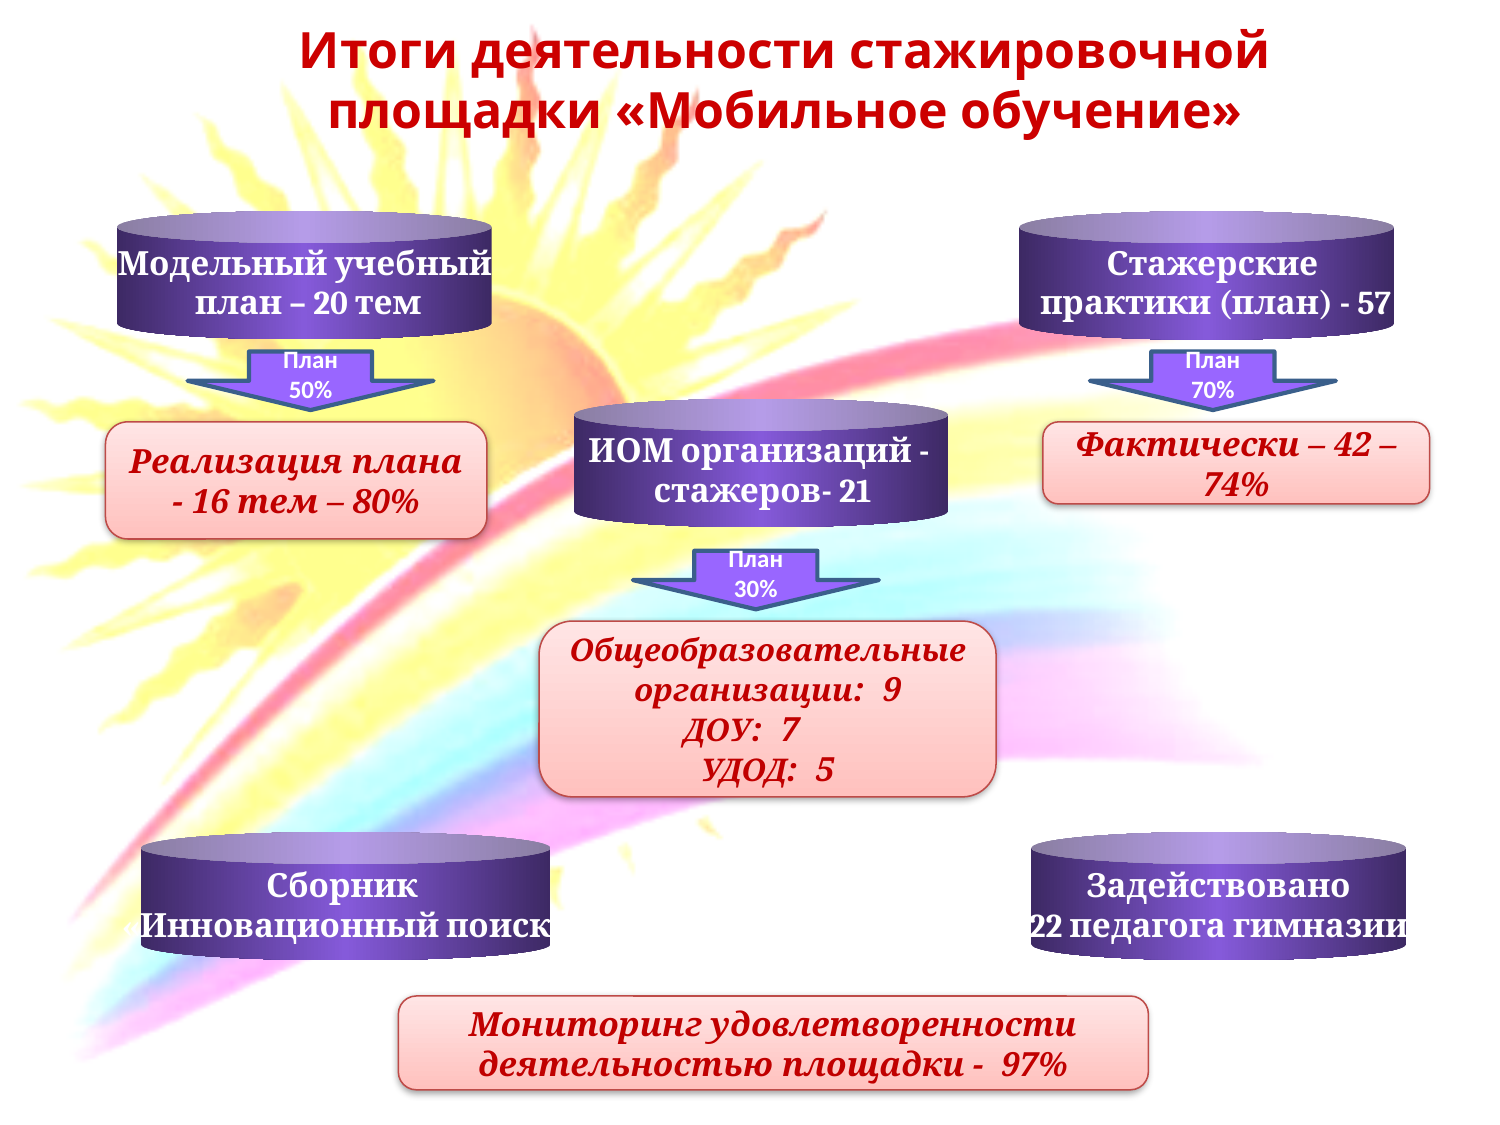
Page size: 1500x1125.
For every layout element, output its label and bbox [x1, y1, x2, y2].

picture [0, 0, 1500, 1114]
text_box [116, 210, 1395, 528]
